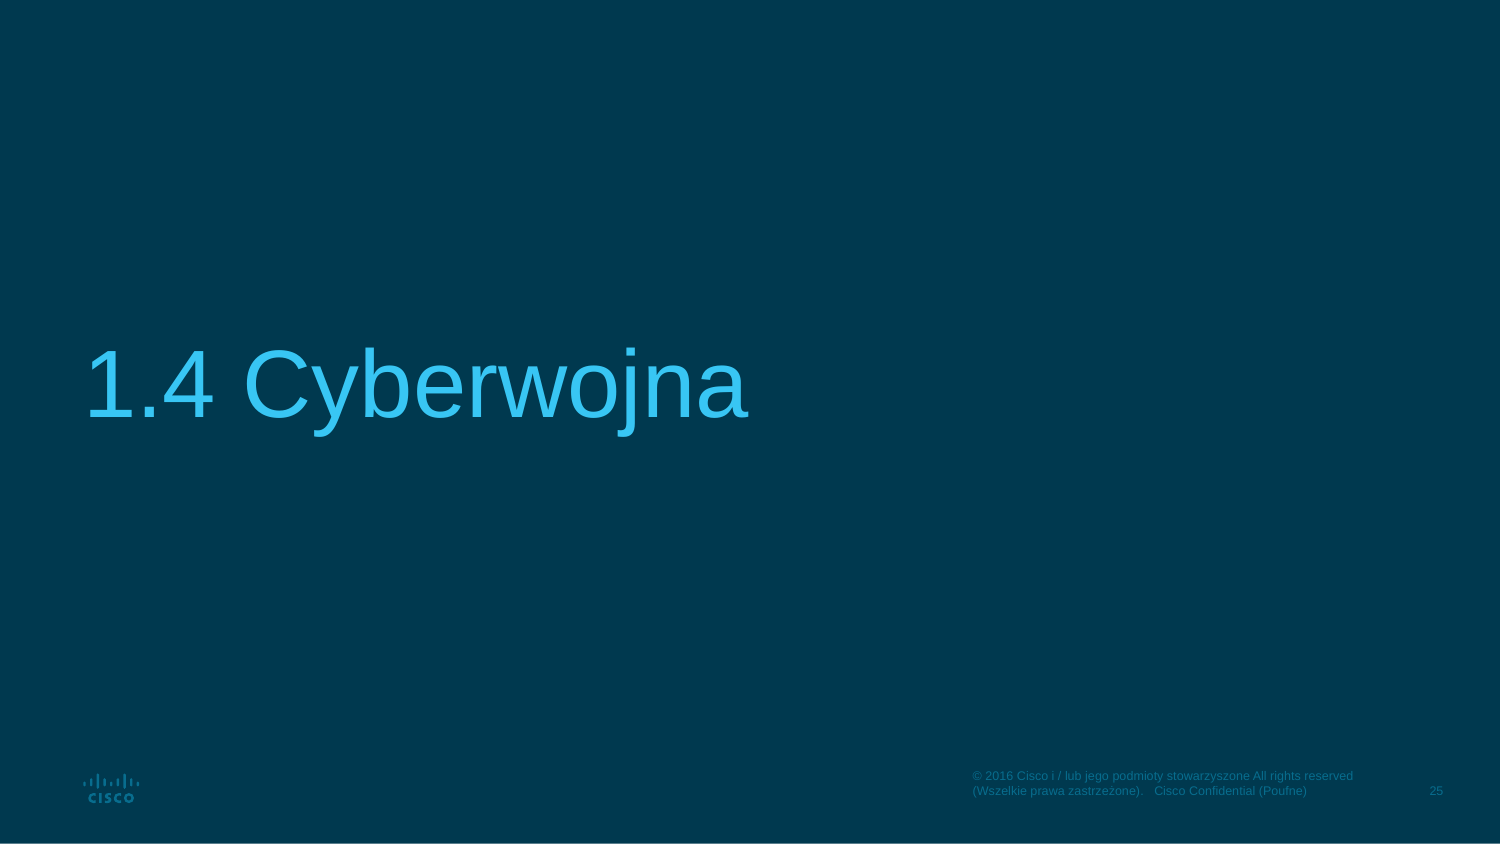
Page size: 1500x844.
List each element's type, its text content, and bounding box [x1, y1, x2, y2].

title 1.4 Cyberwojna [68, 150, 1315, 446]
